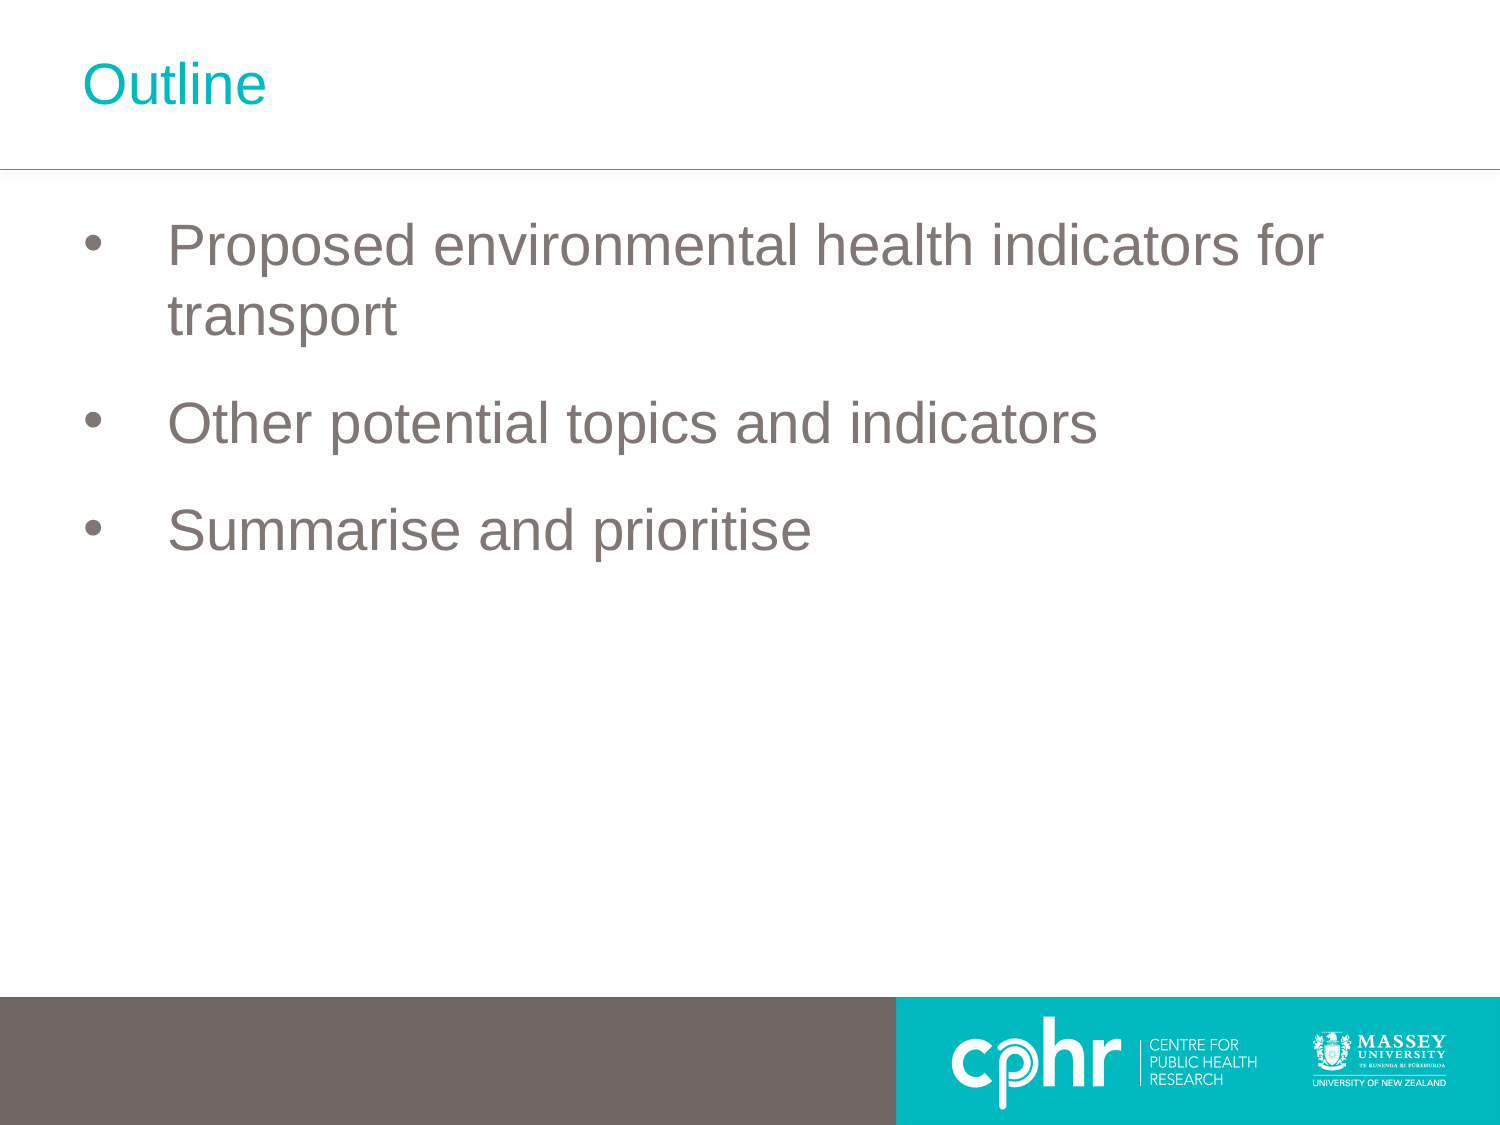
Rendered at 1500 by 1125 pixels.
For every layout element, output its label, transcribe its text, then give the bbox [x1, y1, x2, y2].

picture [0, 997, 1500, 1125]
title Outline [68, 38, 1482, 161]
list Proposed environmental health indicators for transport Other potential topics and indicators Summarise and prioritise [68, 199, 1482, 918]
